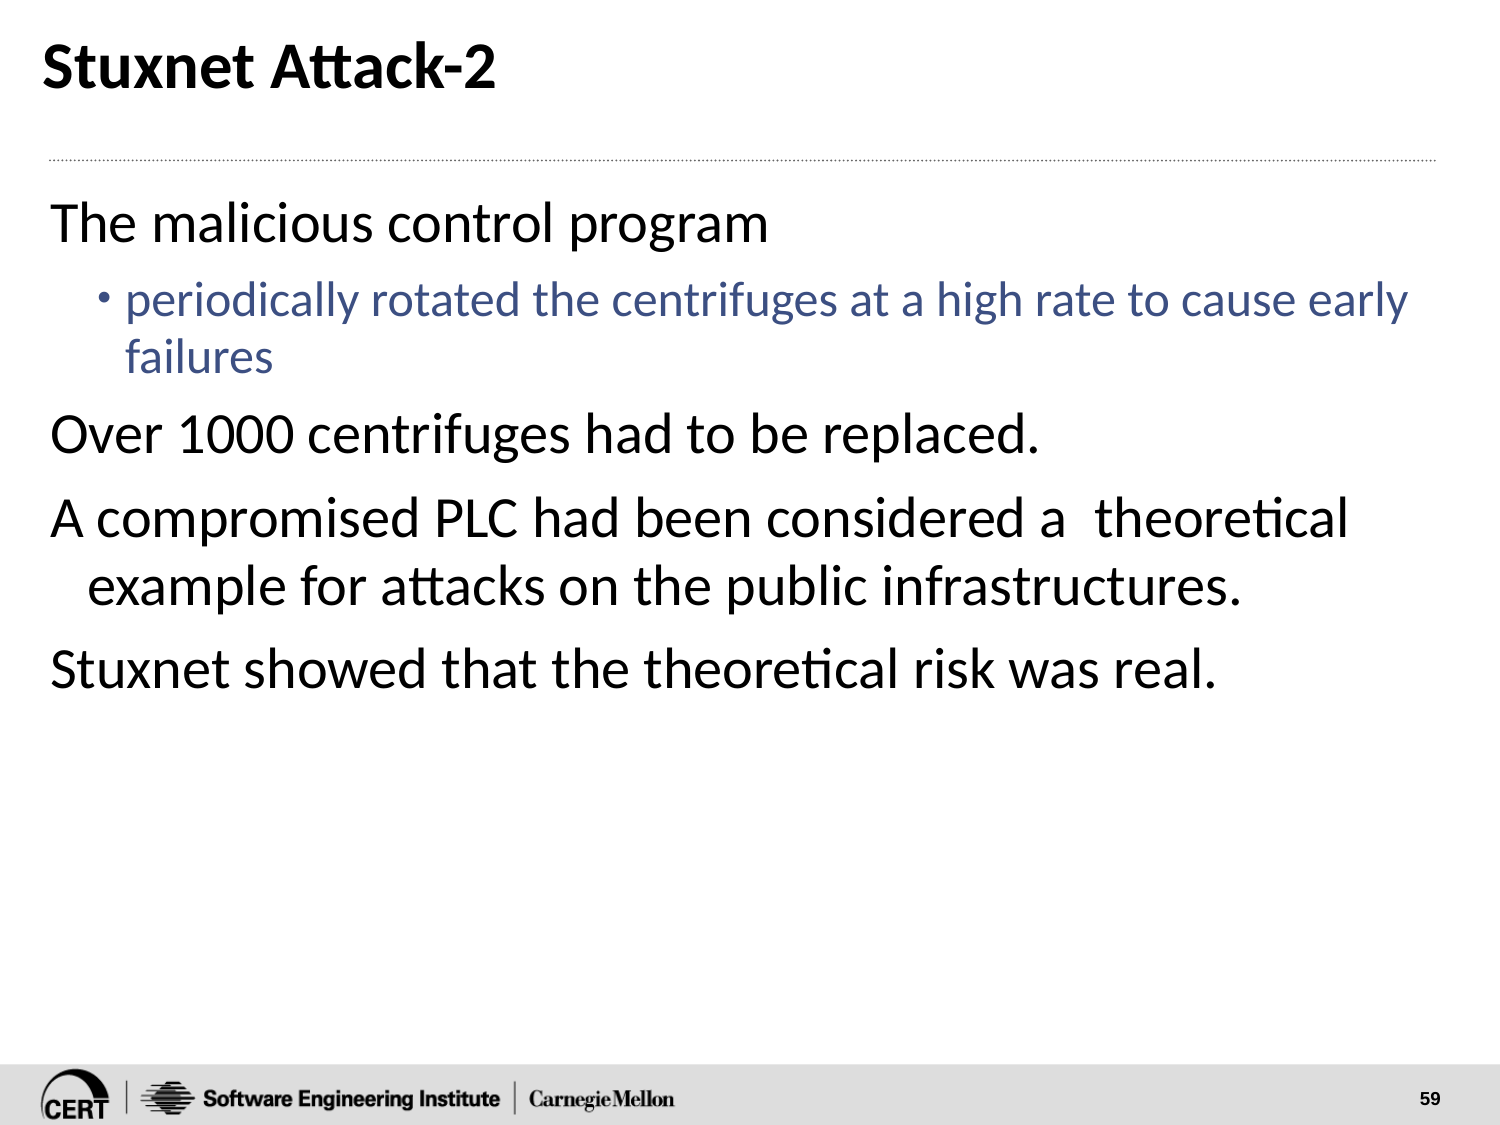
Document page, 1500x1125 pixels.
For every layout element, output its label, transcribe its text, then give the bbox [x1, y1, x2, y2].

title Stuxnet Attack-2 [42, 37, 1434, 155]
list The malicious control program periodically rotated the centrifuges at a high rate to cause early failures Over 1000 centrifuges had to be replaced. A compromised PLC had been considered a theoretical example for attacks on the public infrastructures. Stuxnet showed that the theoretical risk was real. [49, 187, 1438, 1001]
picture [24, 1065, 688, 1125]
